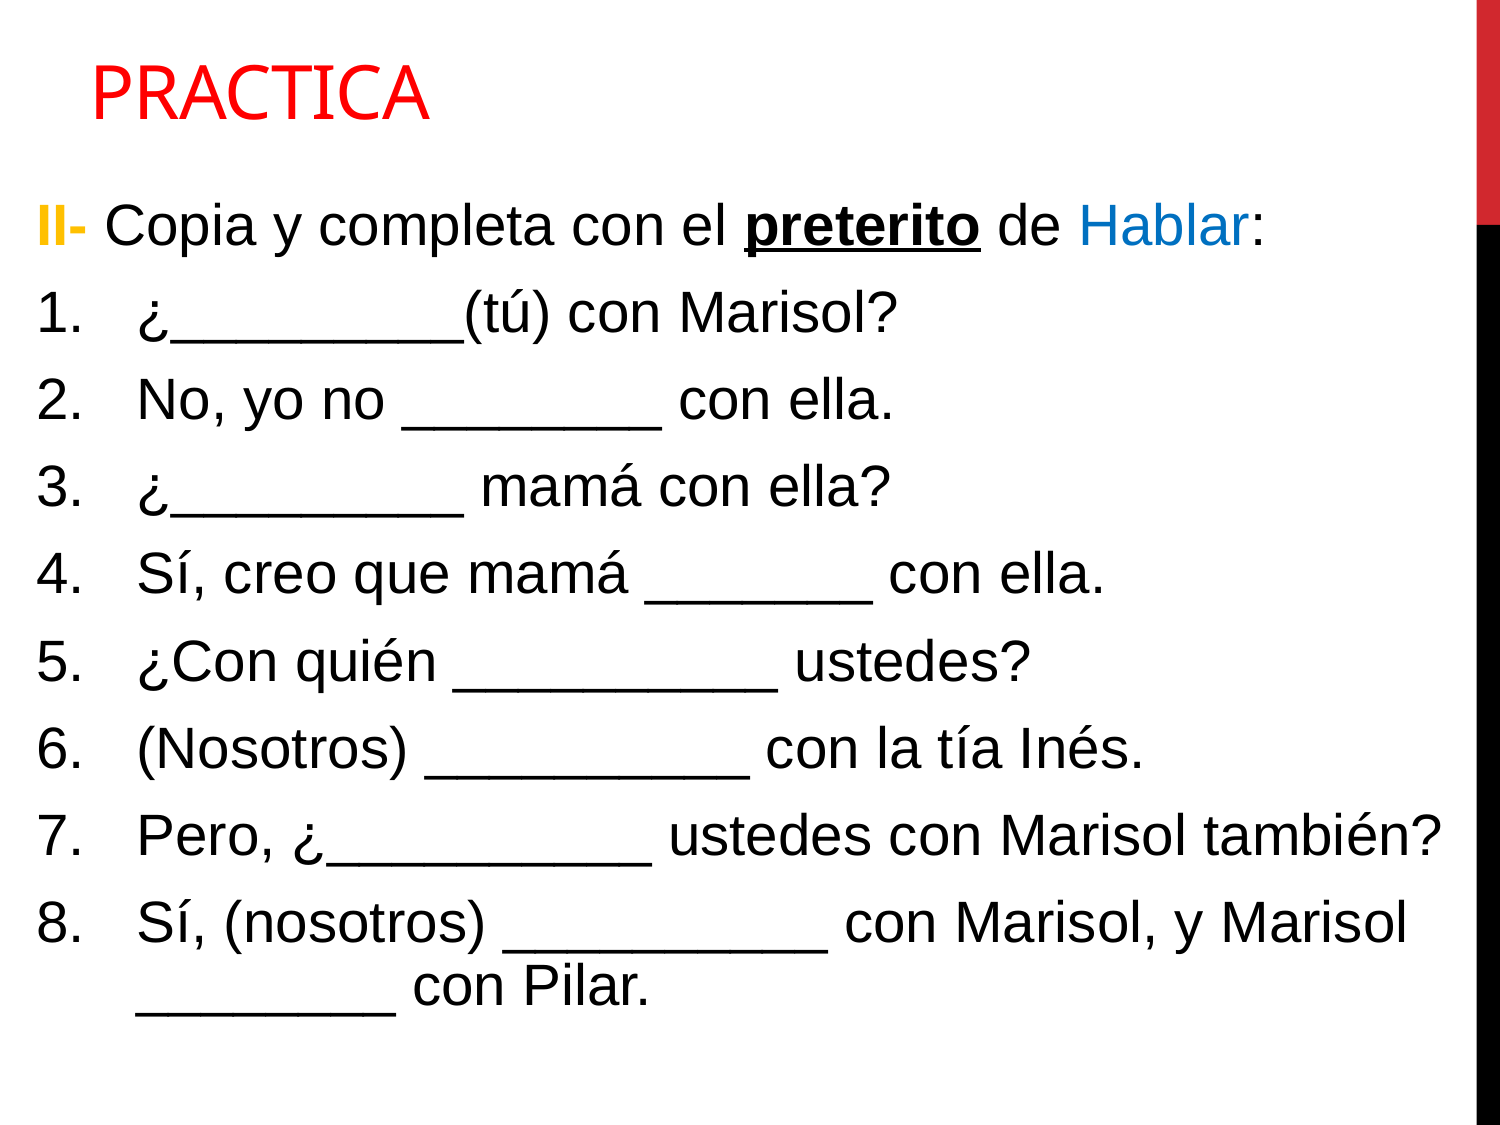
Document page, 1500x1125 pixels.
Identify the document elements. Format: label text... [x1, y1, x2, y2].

text_box II- Copia y completa con el preterito de Hablar: ¿_________(tú) con Marisol? No, yo no ________ con ella. ¿_________ mamá con ella? Sí, creo que mamá _______ con ella. ¿Con quién __________ ustedes? (Nosotros) __________ con la tía Inés. Pero, ¿__________ ustedes con Marisol también? Sí, (nosotros) __________ con Marisol, y Marisol ________ con Pilar. [21, 187, 1497, 1125]
text_box Practica [74, 37, 1425, 175]
